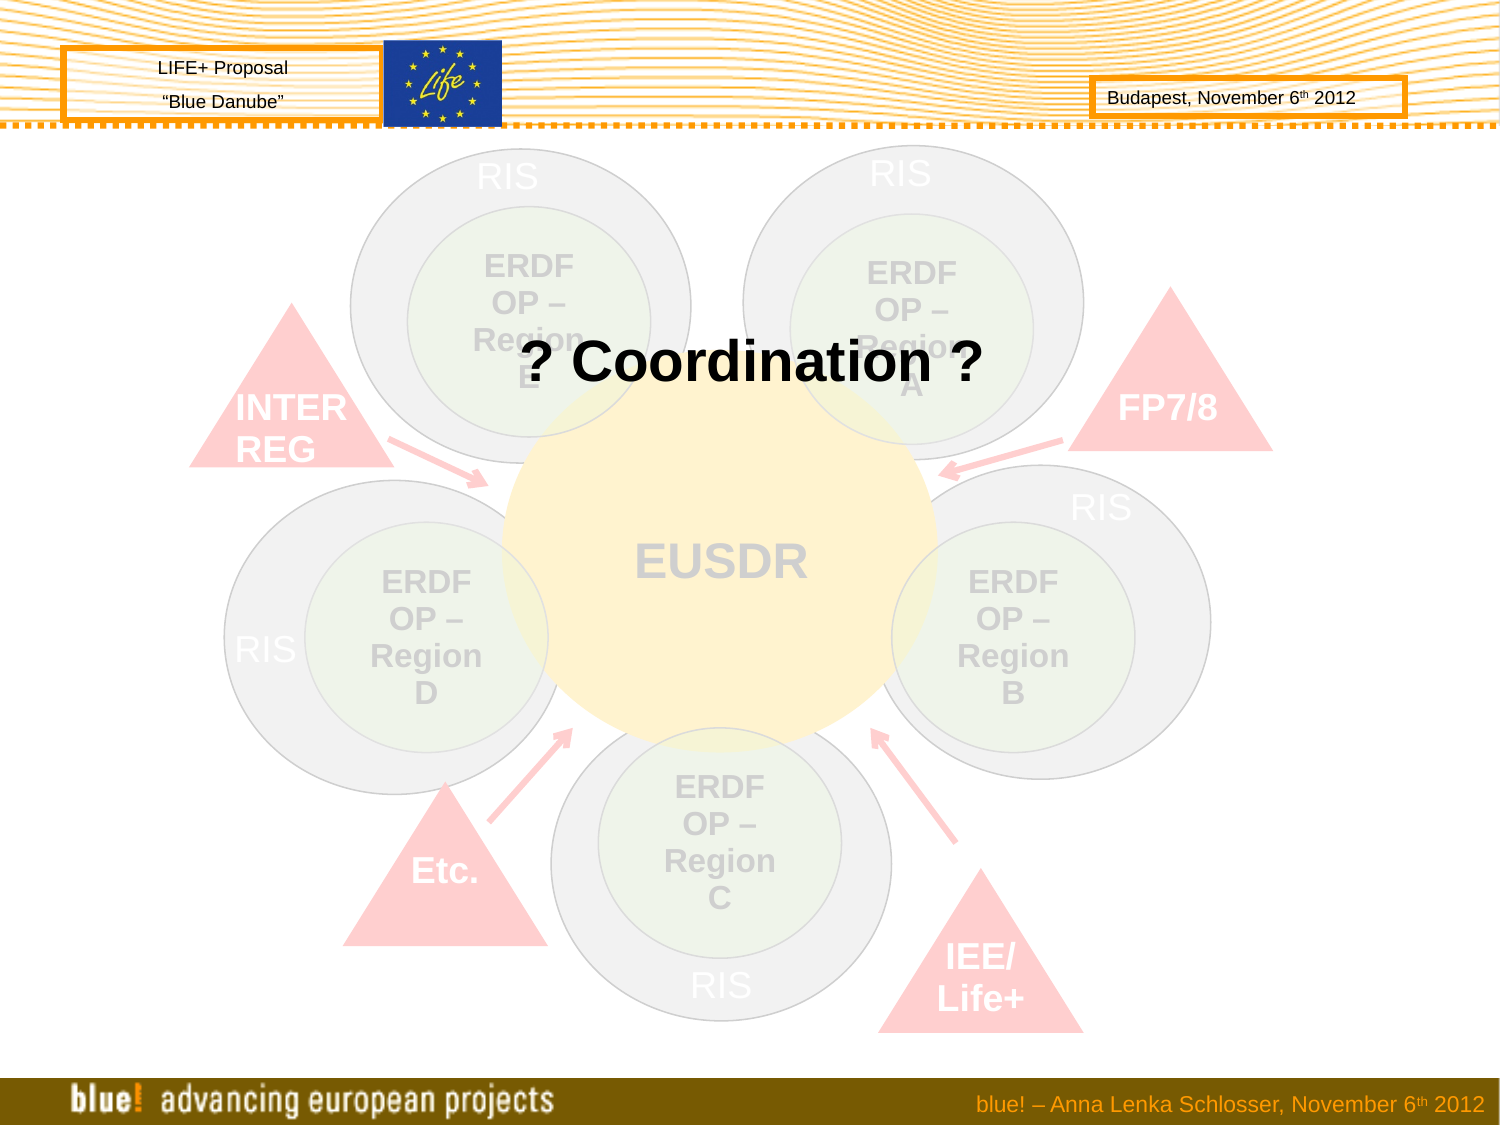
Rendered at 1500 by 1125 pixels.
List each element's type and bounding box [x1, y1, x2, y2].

text_box [165, 206, 1274, 959]
picture [0, 1078, 1500, 1125]
text_box [75, 137, 1424, 1047]
picture [383, 40, 502, 127]
